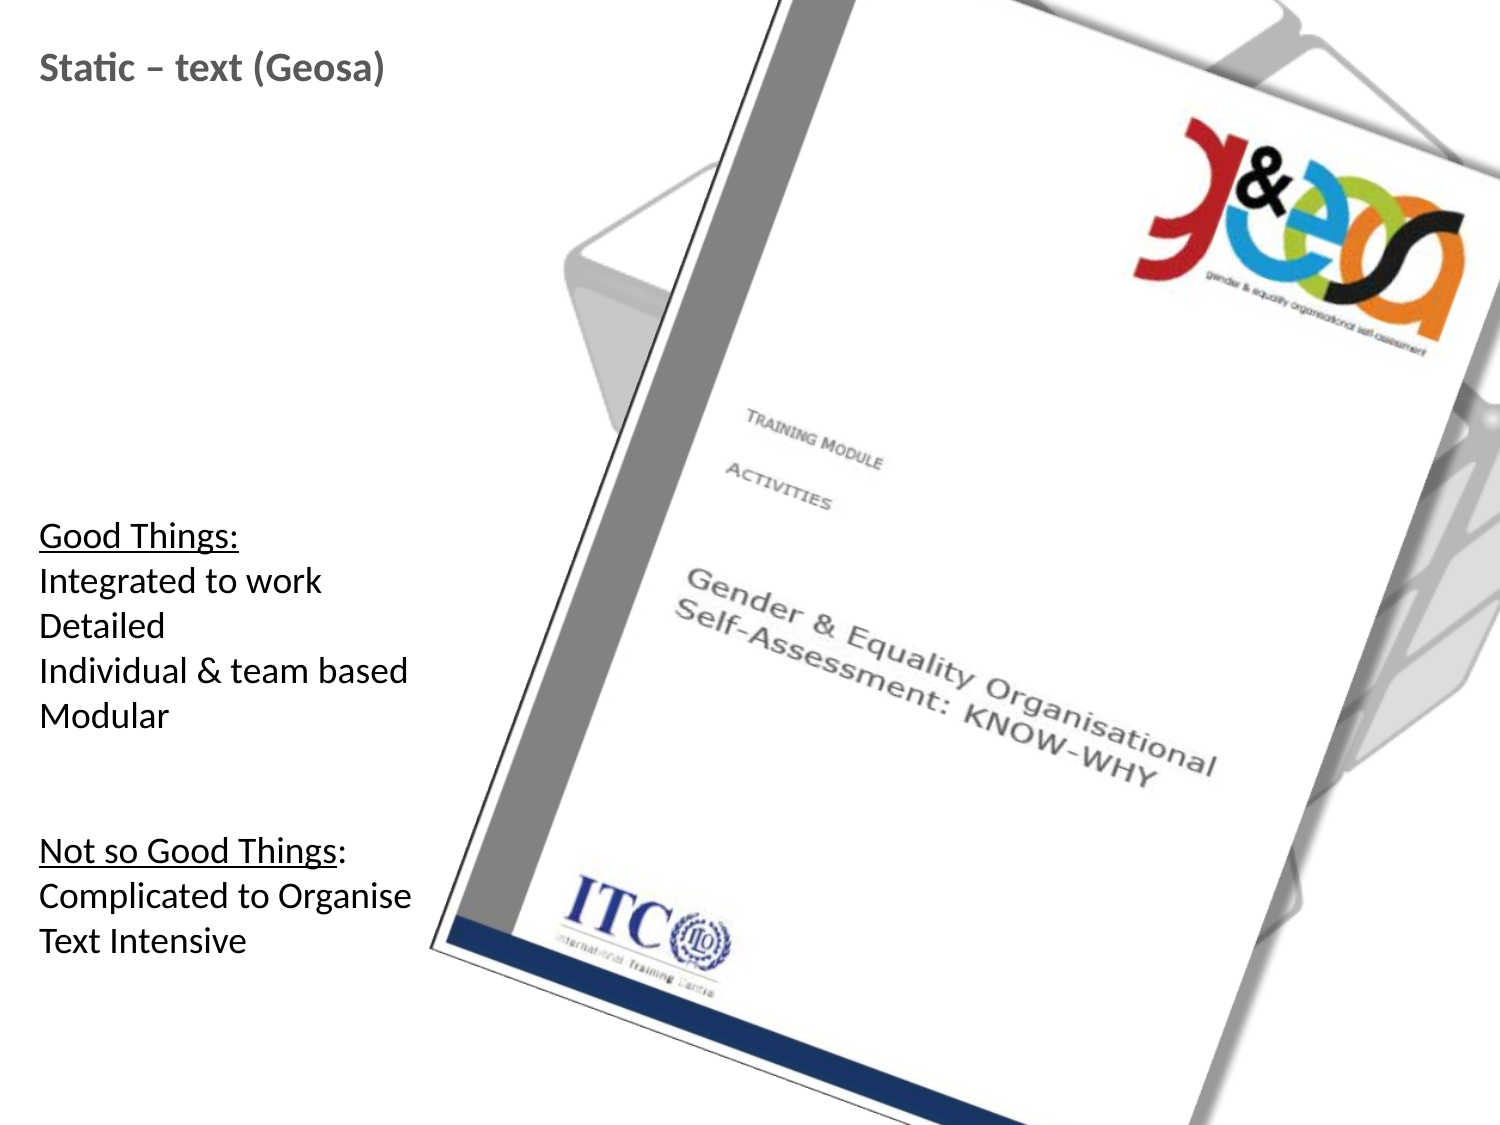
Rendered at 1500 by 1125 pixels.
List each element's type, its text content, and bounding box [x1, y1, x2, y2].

picture [534, 0, 1500, 1125]
text_box Good Things: Integrated to work Detailed Individual & team based Modular Not so Good Things: Complicated to Organise Text Intensive [24, 503, 529, 1013]
subtitle Static – text (Geosa) [24, 31, 529, 111]
